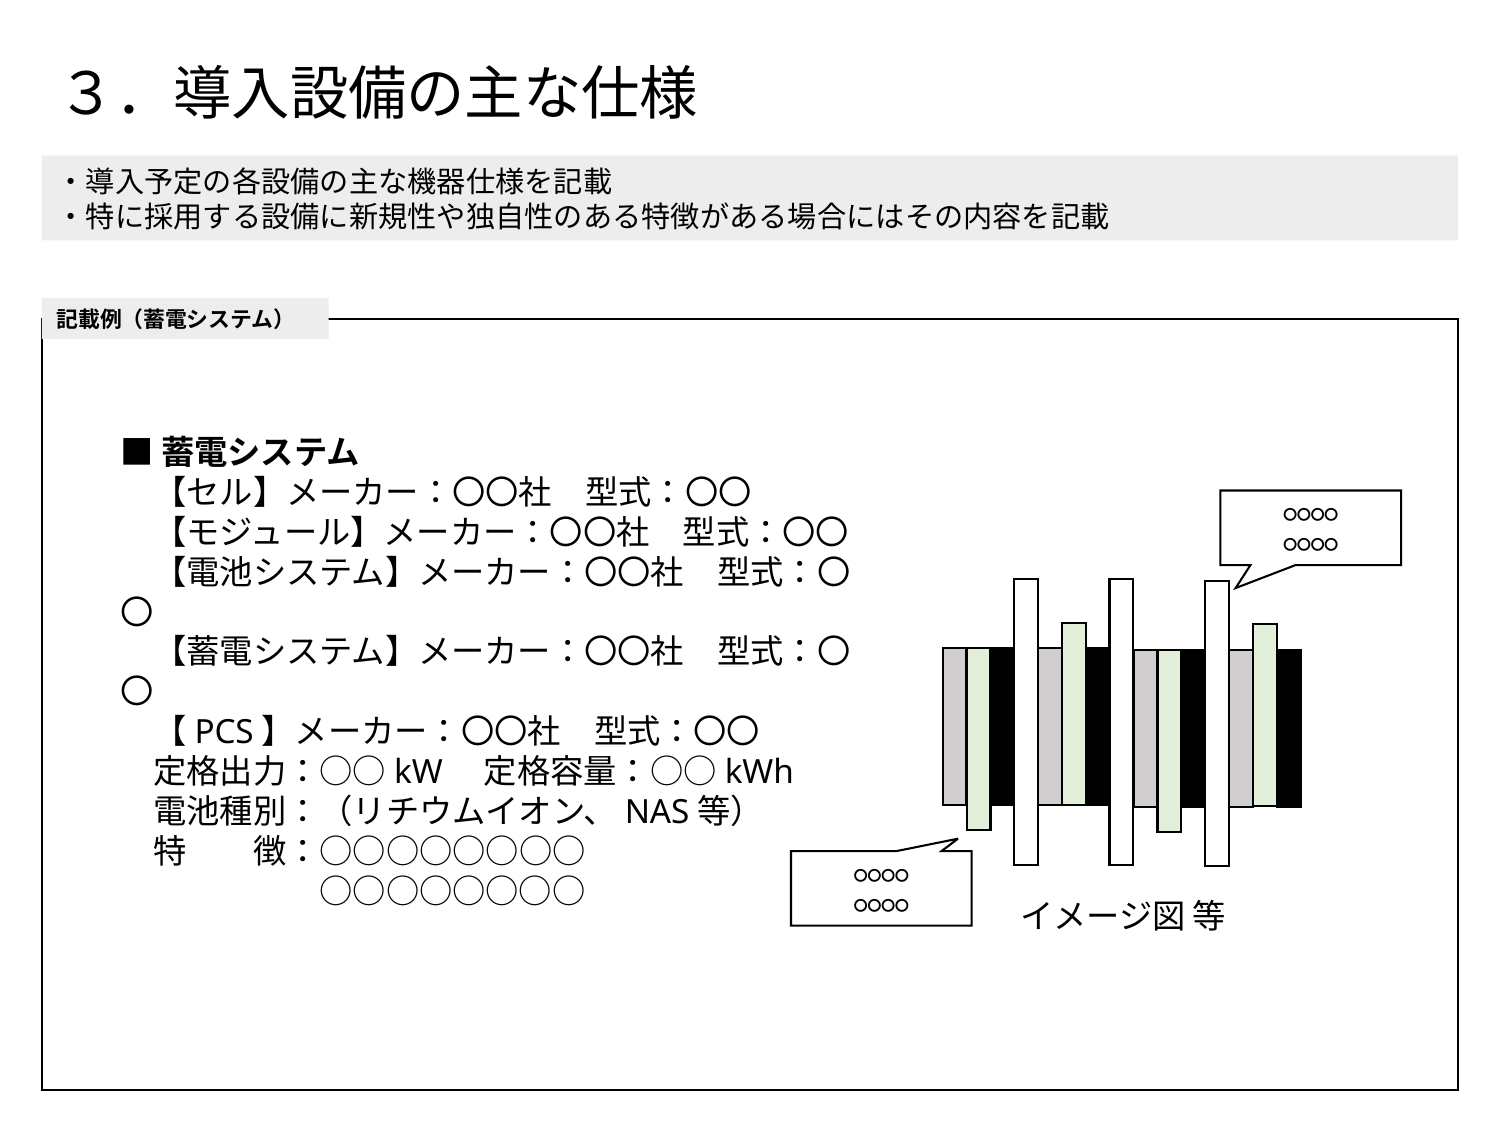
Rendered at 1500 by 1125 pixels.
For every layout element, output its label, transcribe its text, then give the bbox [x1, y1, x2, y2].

text_box 記載例（蓄電システム） [41, 298, 329, 339]
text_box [942, 579, 1302, 867]
text_box ・導入予定の各設備の主な機器仕様を記載 ・特に採用する設備に新規性や独自性のある特徴がある場合にはその内容を記載 [41, 155, 1458, 241]
text_box [41, 318, 1459, 1091]
title ３．導入設備の主な仕様 [41, 34, 1458, 155]
text_box ○○○○ ○○○○ [789, 840, 973, 927]
text_box イメージ図 等 [1005, 888, 1242, 943]
text_box ○○○○ ○○○○ [1219, 489, 1403, 579]
